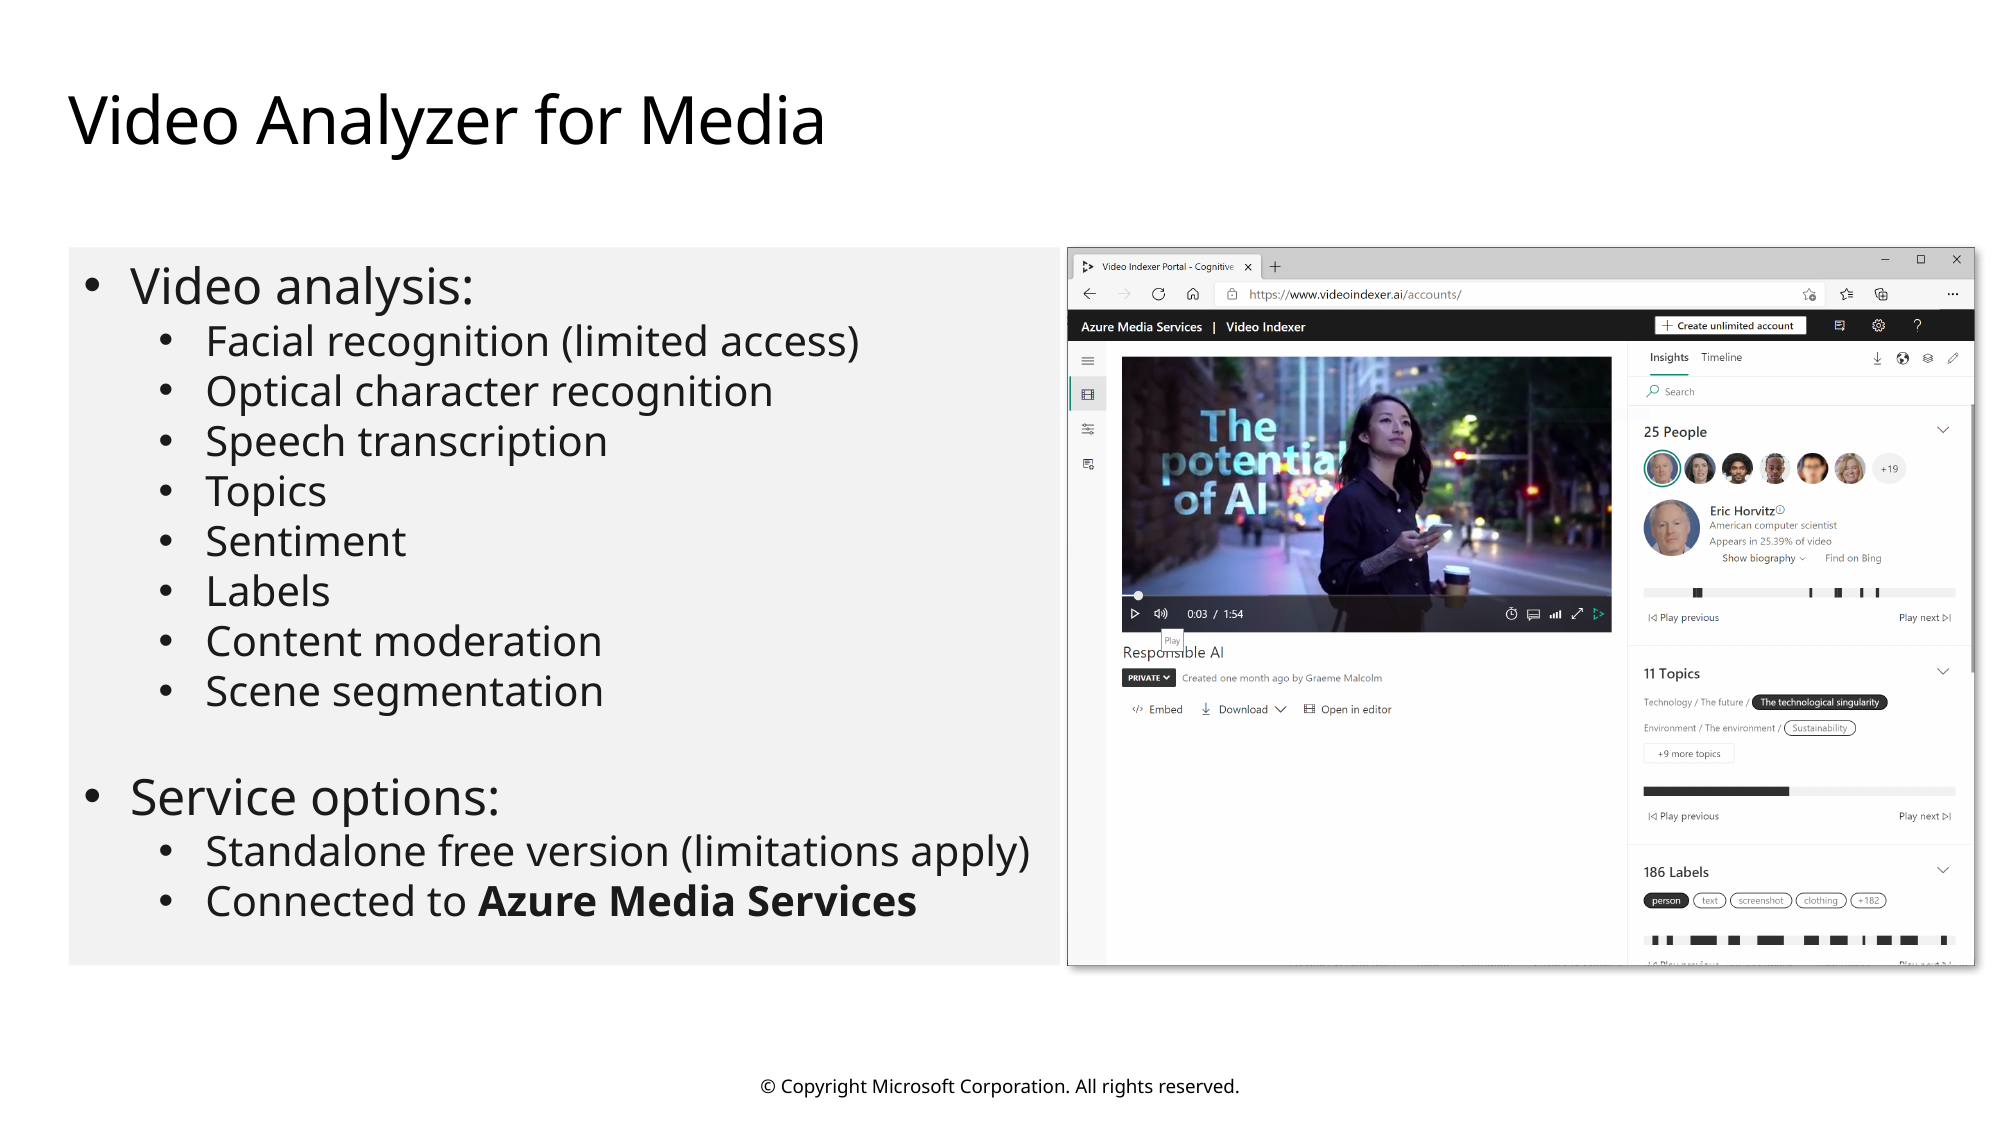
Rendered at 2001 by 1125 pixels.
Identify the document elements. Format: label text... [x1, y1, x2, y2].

title Video Analyzer for Media [68, 72, 1930, 184]
text_box Video analysis: Facial recognition (limited access) Optical character recognition Speech transcription Topics Sentiment Labels Content moderation Scene segmentation Service options: Standalone free version (limitations apply) Connected to Azure Media Services [68, 247, 1060, 966]
picture [1067, 247, 1975, 966]
